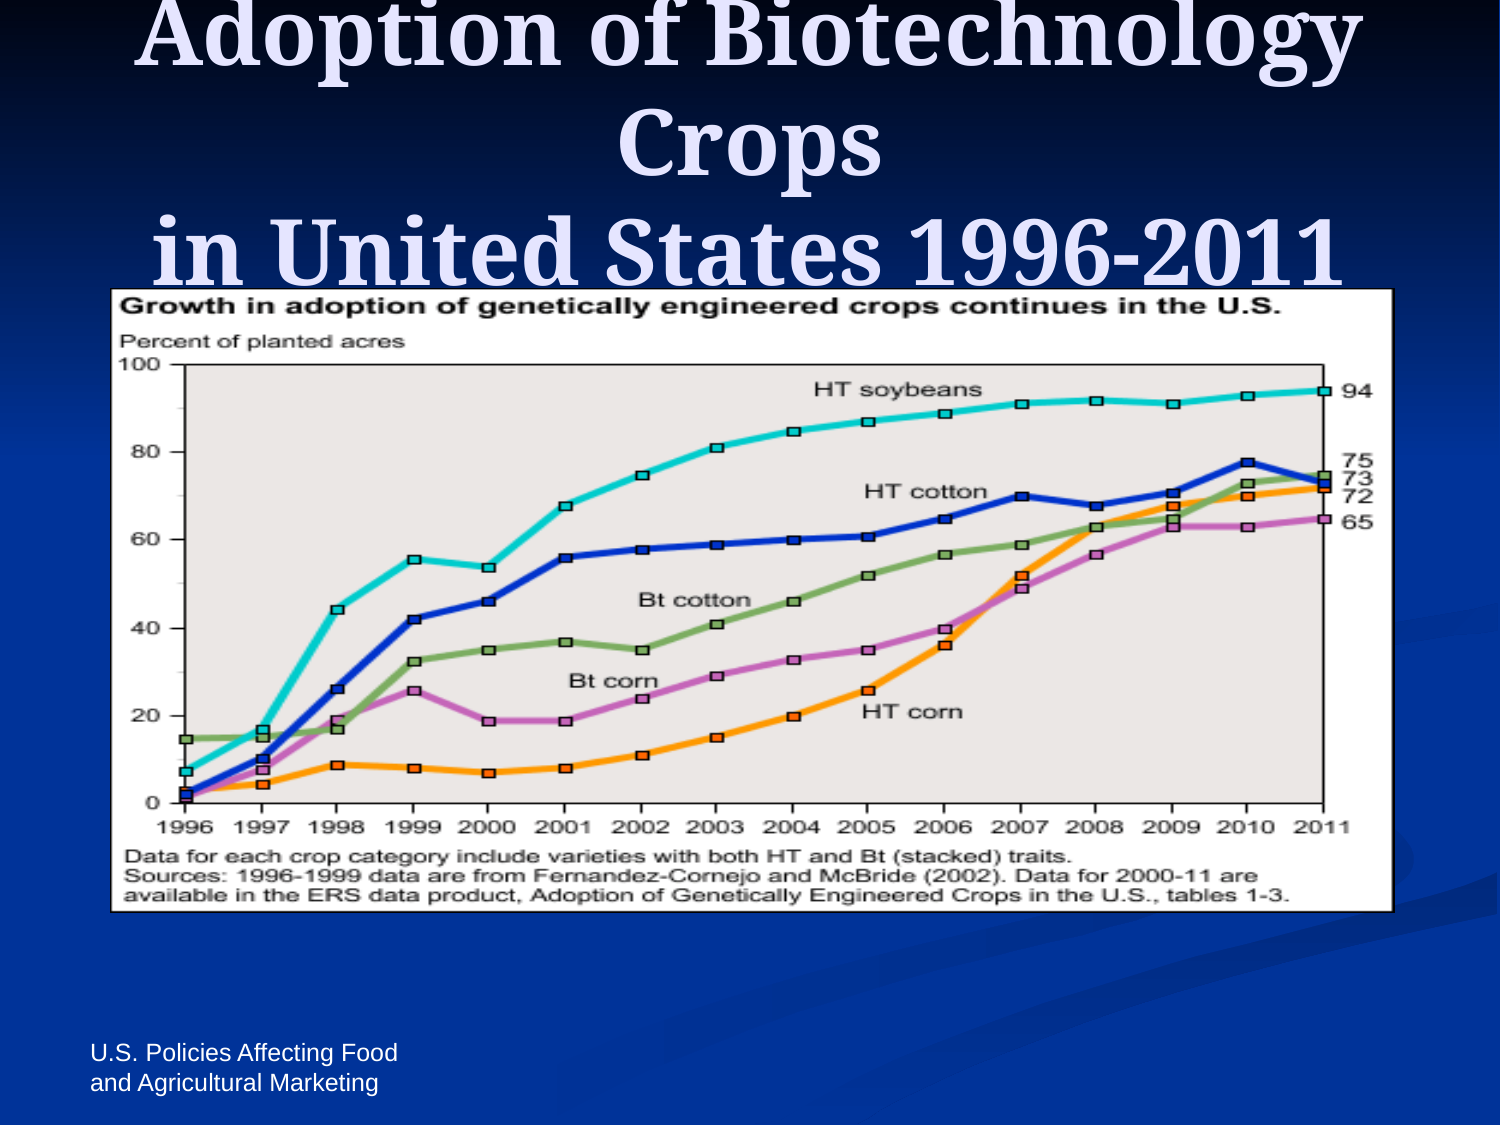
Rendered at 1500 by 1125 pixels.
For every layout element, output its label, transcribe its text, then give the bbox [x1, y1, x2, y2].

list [99, 287, 1500, 999]
slide_number U.S. Policies Affecting Food and Agricultural Marketing [74, 1025, 426, 1104]
title Adoption of Biotechnology Crops in United States 1996-2011 [74, 44, 1426, 233]
